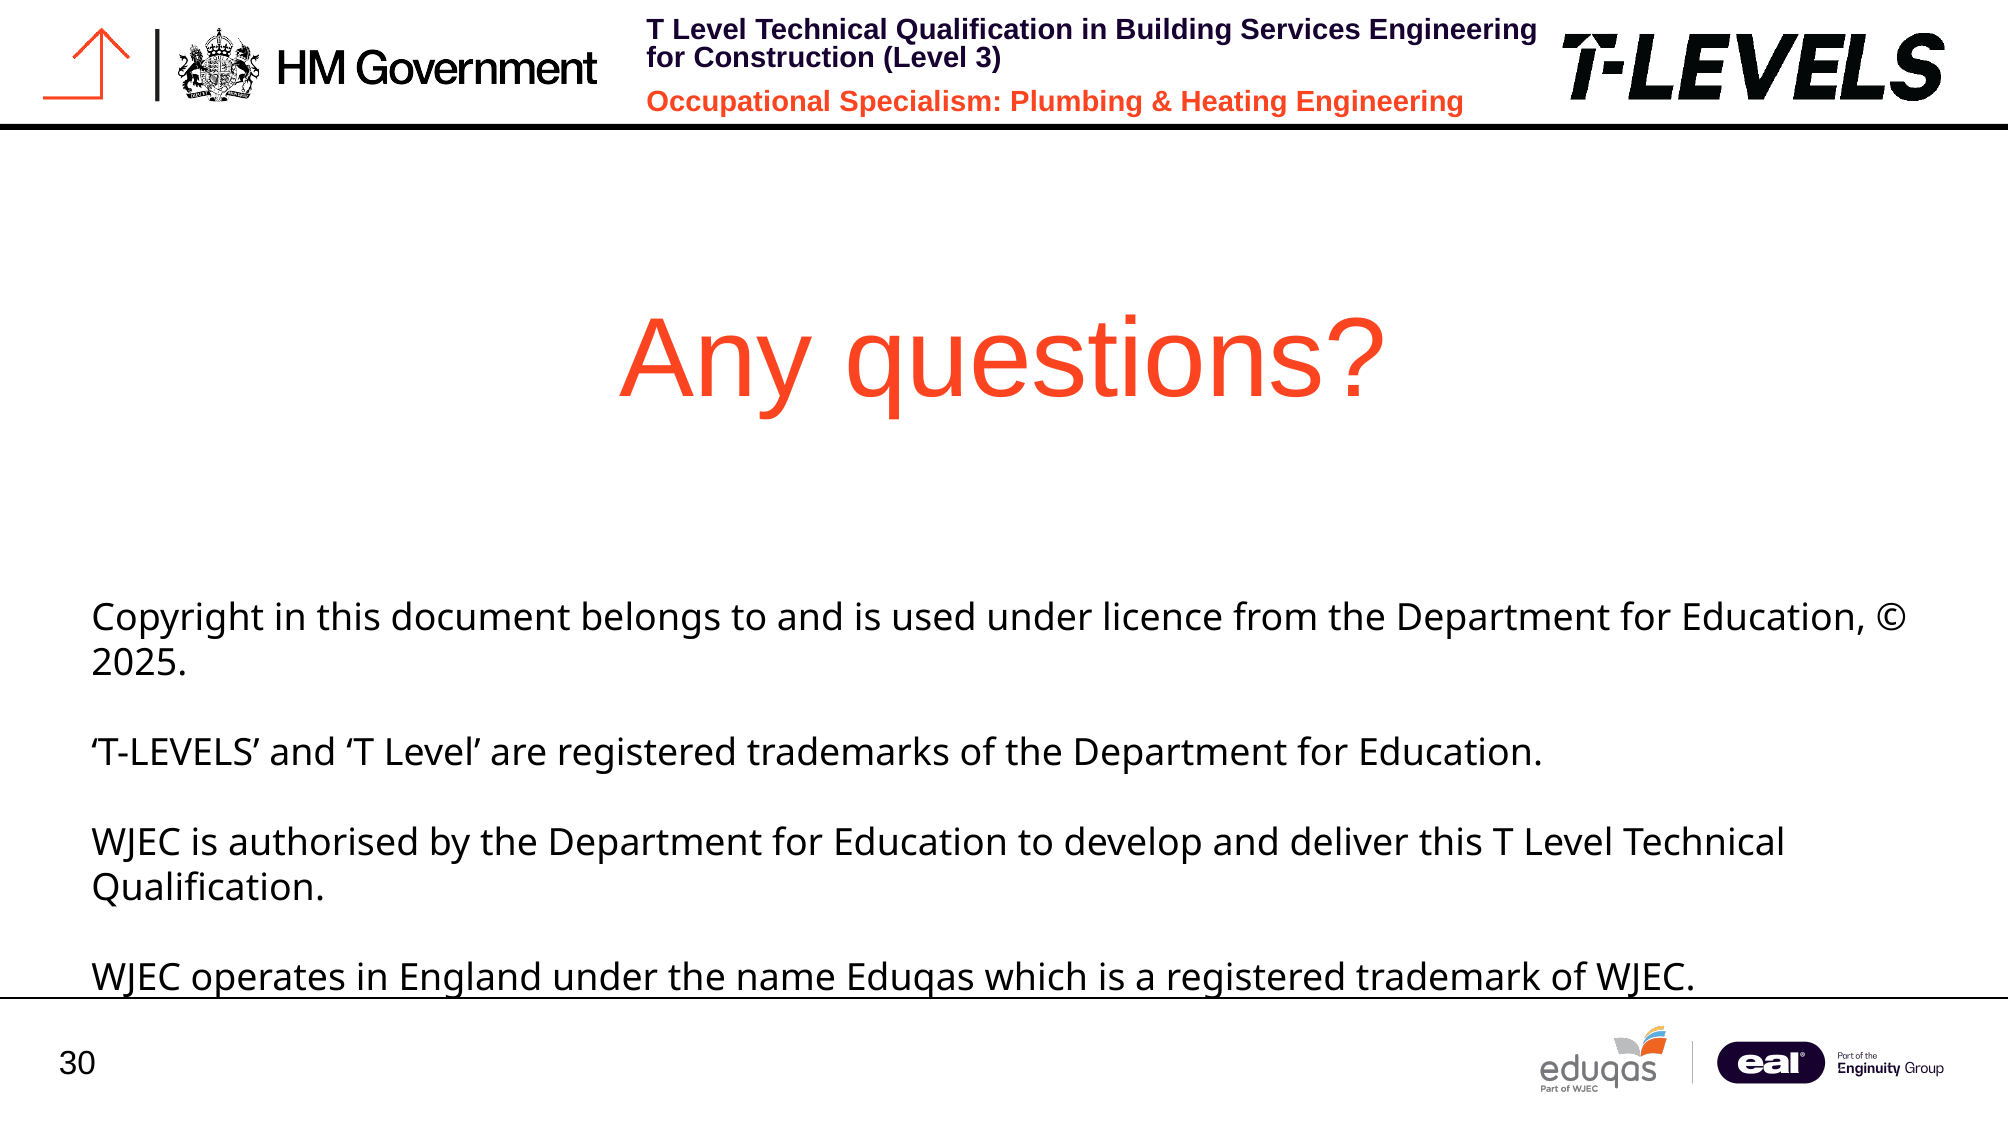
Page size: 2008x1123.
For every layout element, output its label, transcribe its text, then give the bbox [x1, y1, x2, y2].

text_box Any questions? [590, 276, 1418, 427]
picture [1543, 25, 1964, 108]
text_box Copyright in this document belongs to and is used under licence from the Department for Education, © 2025. ‘T-LEVELS’ and ‘T Level’ are registered trademarks of the Department for Education. WJEC is authorised by the Department for Education to develop and deliver this T Level Technical Qualification. WJEC operates in England under the name Eduqas which is a registered trademark of WJEC. [76, 585, 1932, 1006]
picture [155, 28, 597, 102]
picture [1535, 1021, 1949, 1097]
picture [38, 27, 136, 100]
